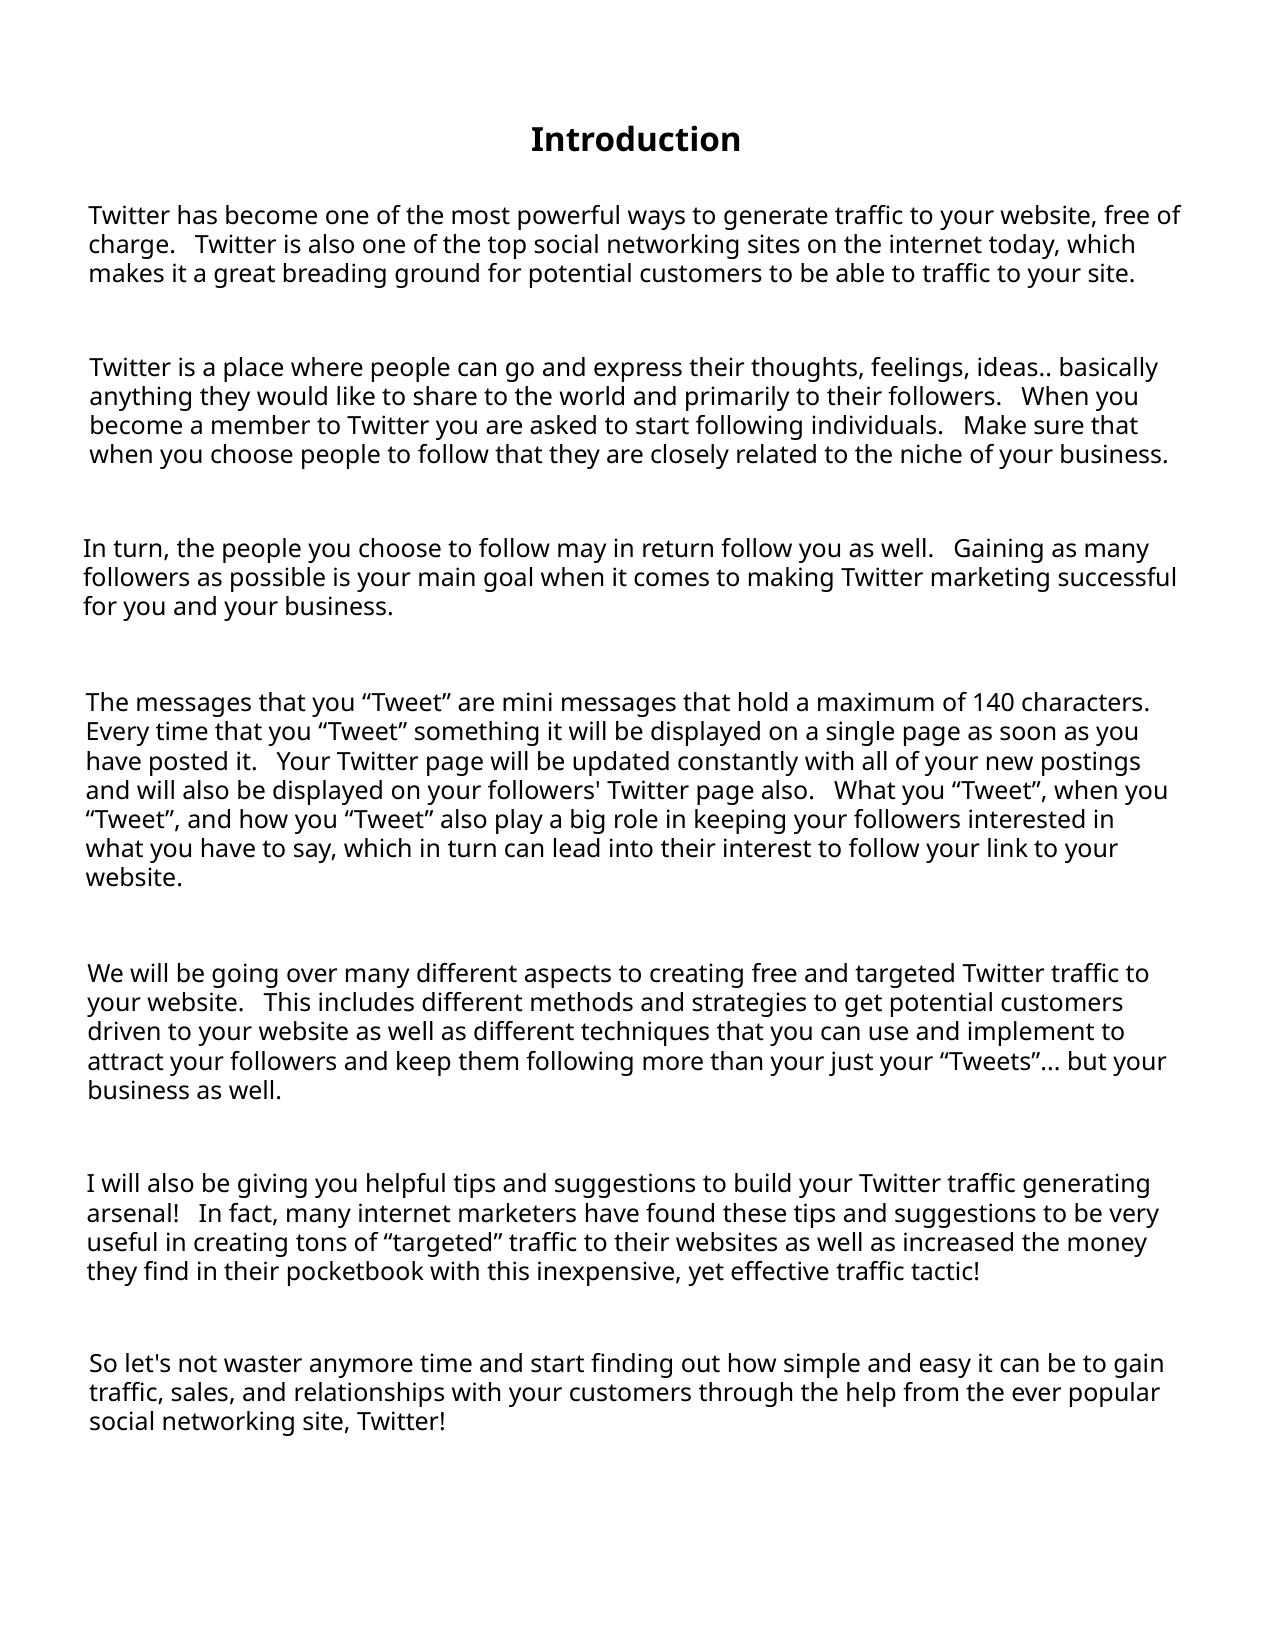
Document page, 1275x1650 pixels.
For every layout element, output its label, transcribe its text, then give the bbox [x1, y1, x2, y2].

text_box We will be going over many different aspects to creating free and targeted Twitter traffic to your website. This includes different methods and strategies to get potential customers driven to your website as well as different techniques that you can use and implement to attract your followers and keep them following more than your just your “Tweets”... but your business as well. [87, 958, 1167, 1112]
text_box I will also be giving you helpful tips and suggestions to build your Twitter traffic generating arsenal! In fact, many internet marketers have found these tips and suggestions to be very useful in creating tons of “targeted” traffic to their websites as well as increased the money they find in their pocketbook with this inexpensive, yet effective traffic tactic! [86, 1168, 1160, 1293]
text_box The messages that you “Tweet” are mini messages that hold a maximum of 140 characters. Every time that you “Tweet” something it will be displayed on a single page as soon as you have posted it. Your Twitter page will be updated constantly with all of your new postings and will also be displayed on your followers' Twitter page also. What you “Tweet”, when you “Tweet”, and how you “Tweet” also play a big role in keeping your followers interested in what you have to say, which in turn can lead into their interest to follow your link to your website. [85, 687, 1169, 900]
text_box So let's not waster anymore time and start finding out how simple and easy it can be to gain traffic, sales, and relationships with your customers through the help from the ever popular social networking site, Twitter! [89, 1347, 1165, 1443]
text_box Introduction [530, 118, 742, 166]
text_box Twitter is a place where people can go and express their thoughts, feelings, ideas.. basically anything they would like to share to the world and primarily to their followers. When you become a member to Twitter you are asked to start following individuals. Make sure that when you choose people to follow that they are closely related to the niche of your business. [89, 352, 1170, 477]
text_box In turn, the people you choose to follow may in return follow you as well. Gaining as many followers as possible is your main goal when it comes to making Twitter marketing successful for you and your business. [83, 533, 1178, 629]
text_box Twitter has become one of the most powerful ways to generate traffic to your website, free of charge. Twitter is also one of the top social networking sites on the internet today, which makes it a great breading ground for potential customers to be able to traffic to your site. [88, 200, 1181, 295]
